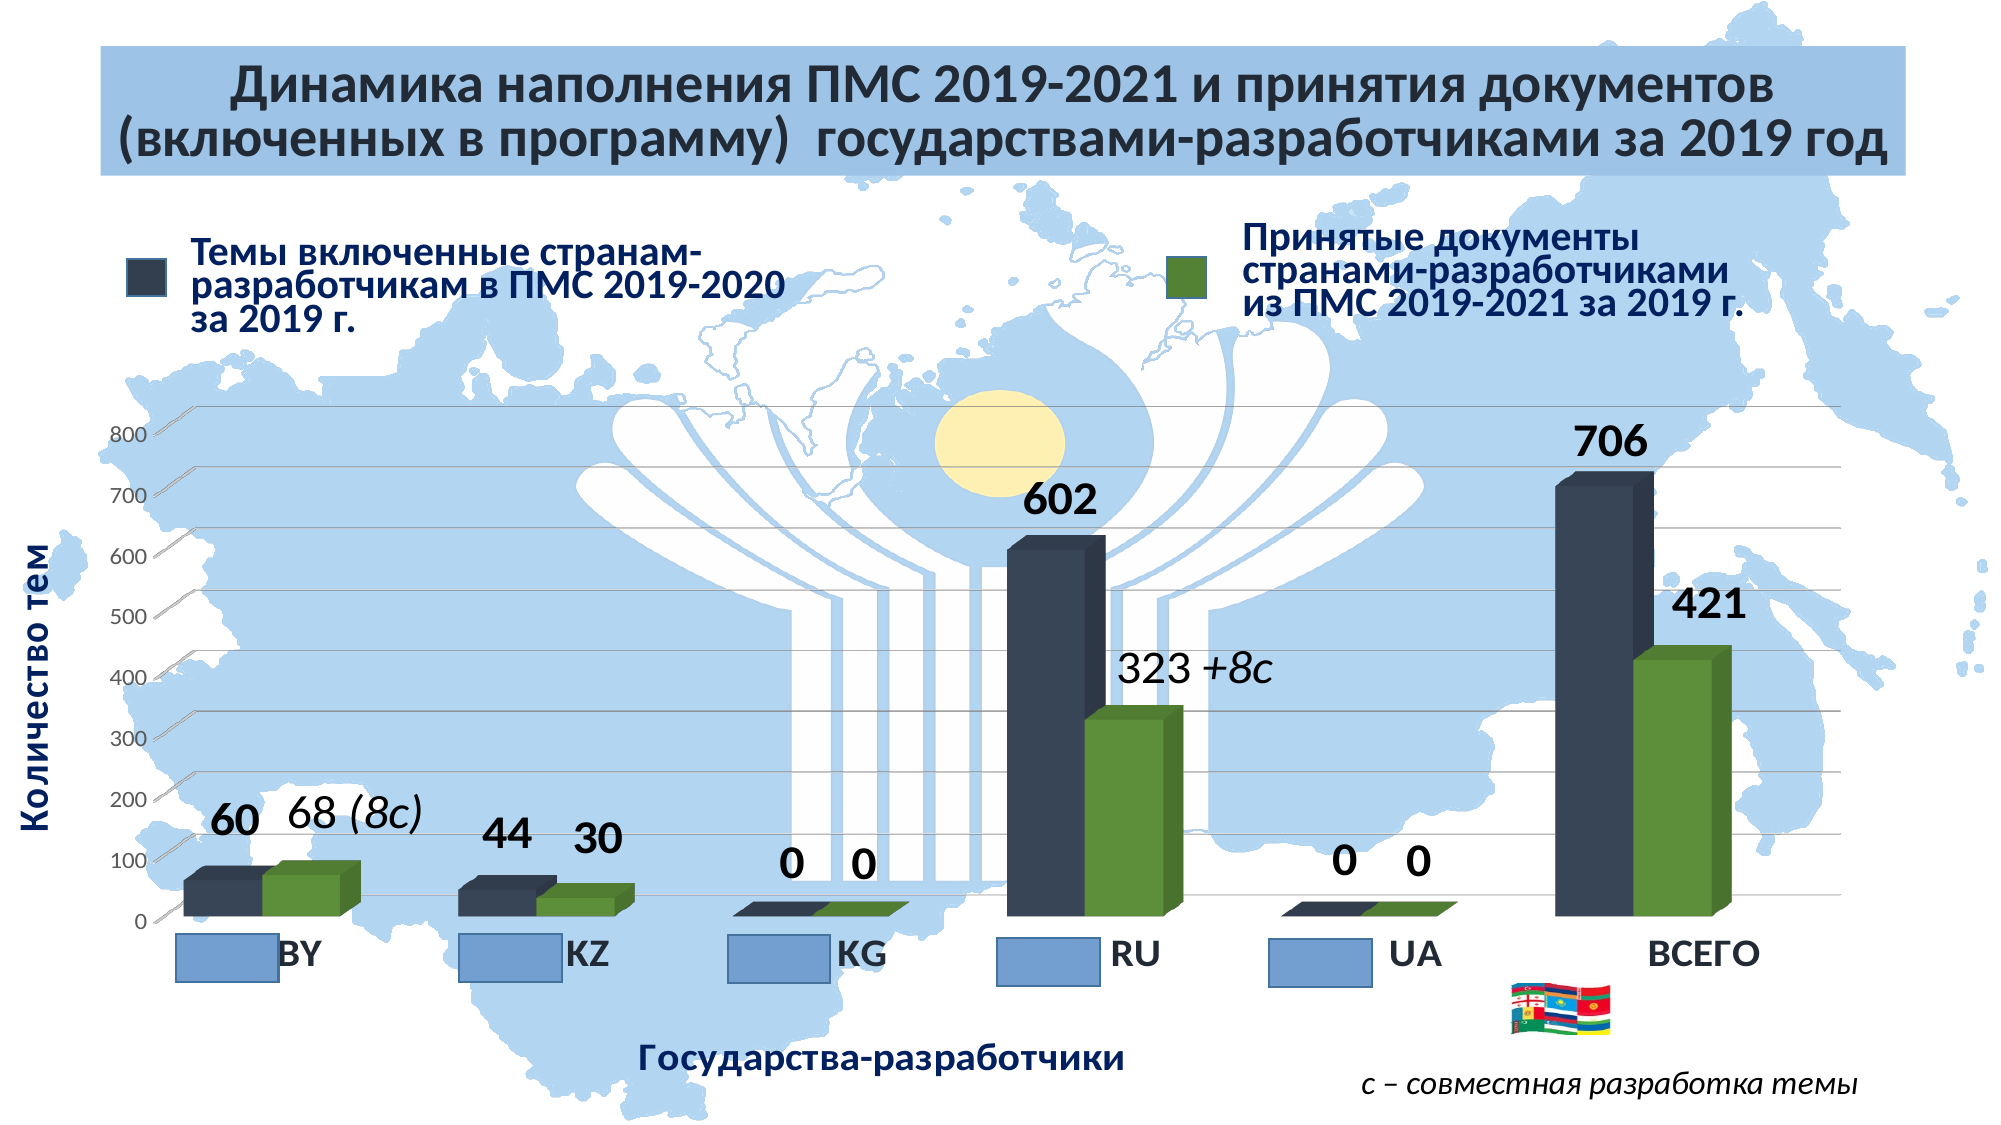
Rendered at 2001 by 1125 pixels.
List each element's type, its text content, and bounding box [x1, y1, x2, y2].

text_box Принятые документы странами-разработчиками из ПМС 2019-2021 за 2019 г. [1227, 217, 1829, 333]
picture [1510, 983, 1611, 1035]
chart [0, 337, 1869, 1093]
text_box с – совместная разработка темы [1346, 1053, 1932, 1109]
title Динамика наполнения ПМС 2019-2021 и принятия документов (включенных в программу) государствами-разработчиками за 2019 год [100, 46, 1906, 176]
text_box Темы включенные странам-разработчикам в ПМС 2019-2020 за 2019 г. [175, 233, 926, 337]
text_box [1166, 256, 1207, 299]
text_box [126, 258, 167, 297]
